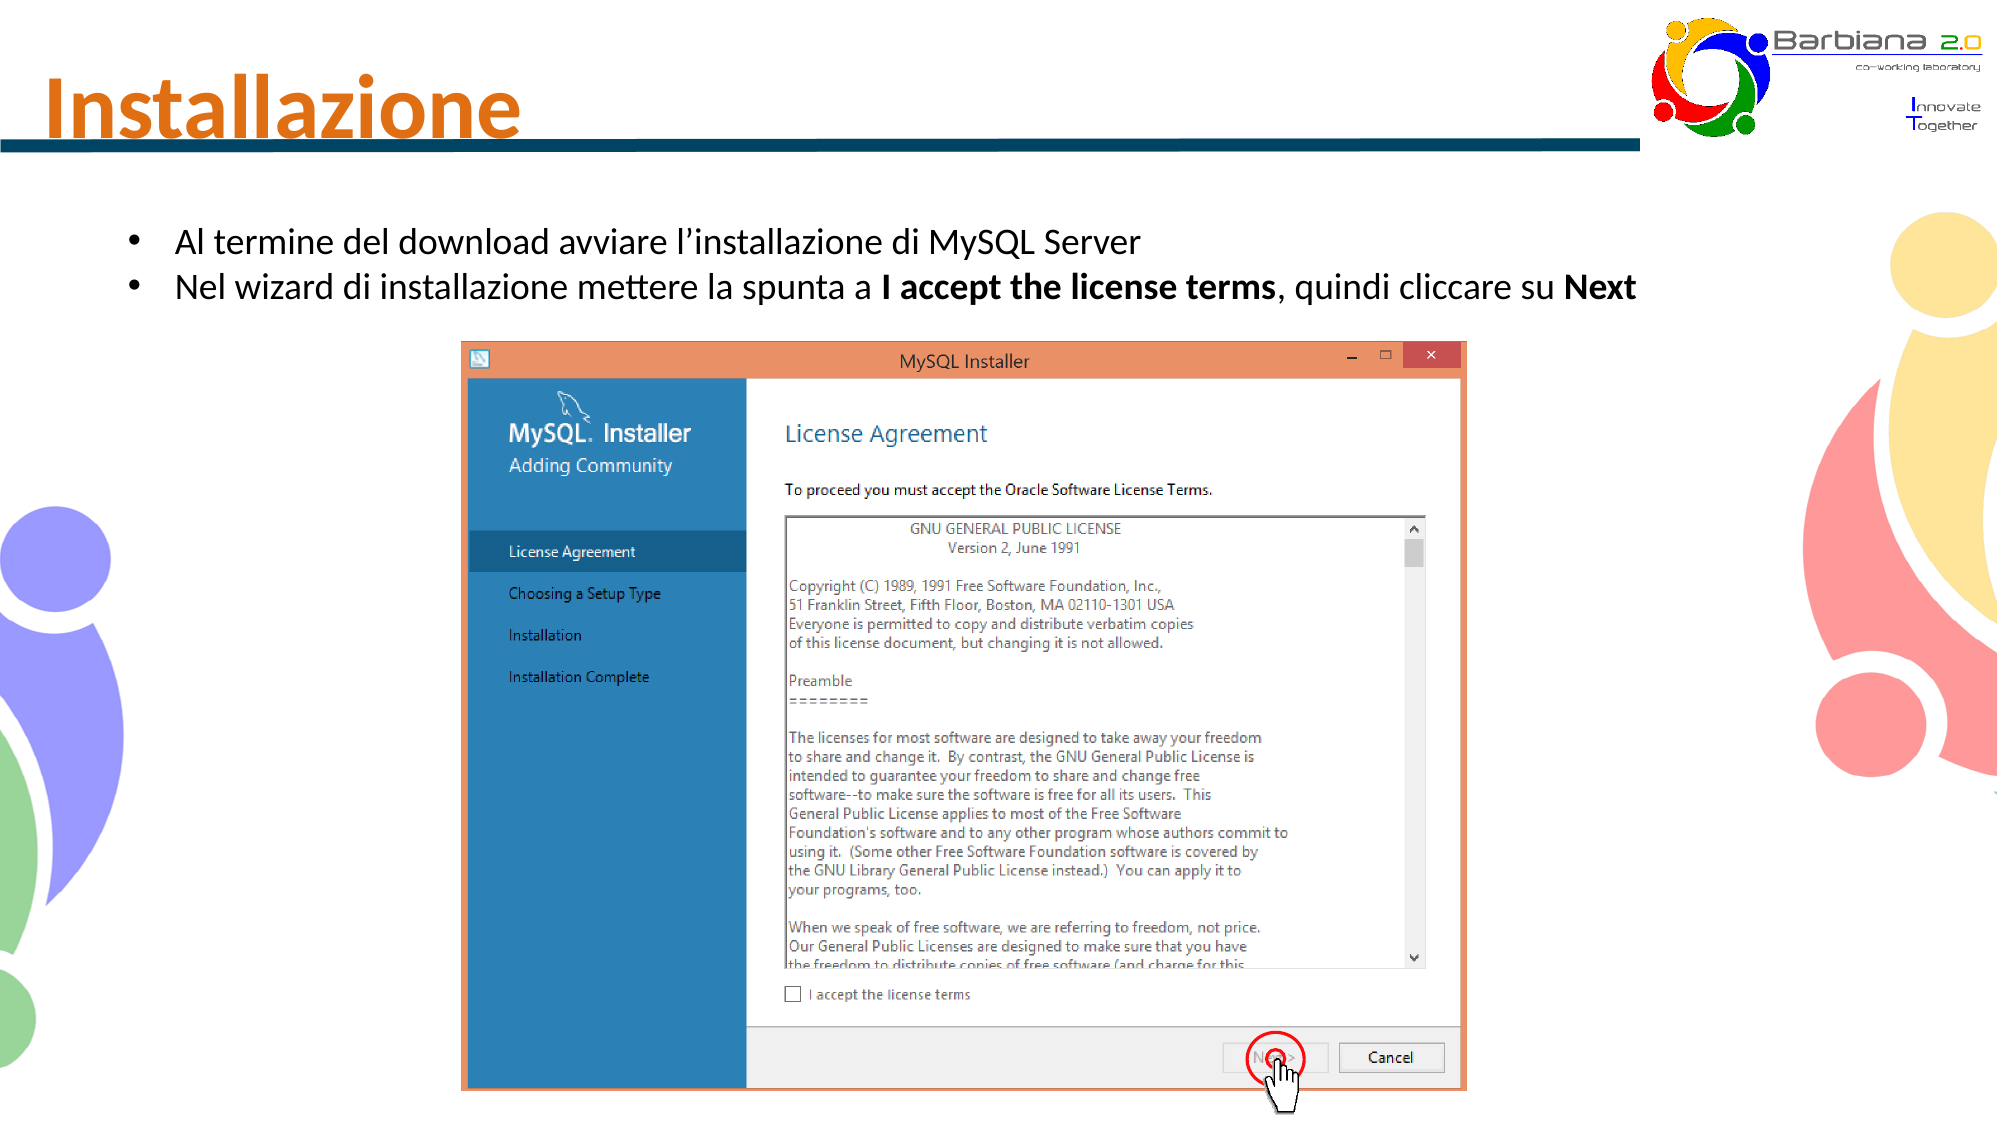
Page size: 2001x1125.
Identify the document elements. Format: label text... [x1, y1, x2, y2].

picture [0, 0, 2001, 1125]
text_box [1247, 1032, 1309, 1115]
text_box Installazione [29, 39, 539, 165]
text_box Al termine del download avviare l’installazione di MySQL Server Nel wizard di installazione mettere la spunta a I accept the license terms, quindi cliccare su Next [113, 209, 1652, 315]
